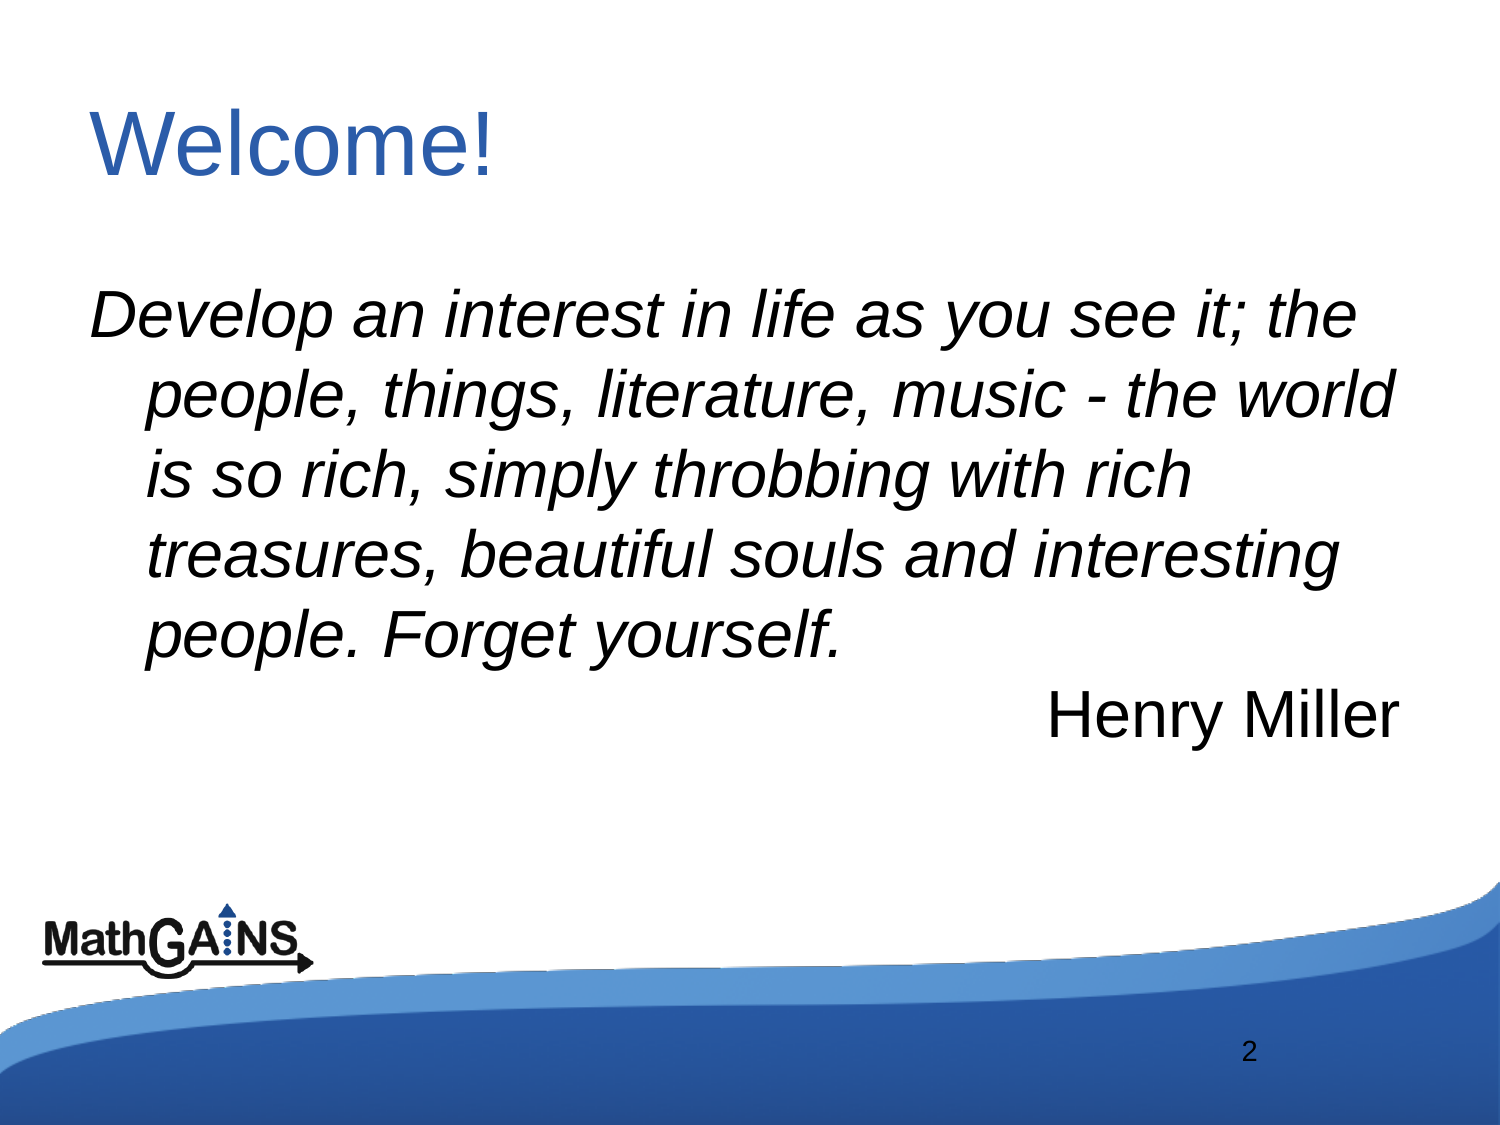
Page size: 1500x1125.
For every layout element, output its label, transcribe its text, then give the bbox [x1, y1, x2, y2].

title Welcome! [74, 14, 1426, 261]
picture [0, 878, 1500, 1125]
list Develop an interest in life as you see it; the people, things, literature, music - the world is so rich, simply throbbing with rich treasures, beautiful souls and interesting people. Forget yourself. Henry Miller [74, 261, 1426, 876]
